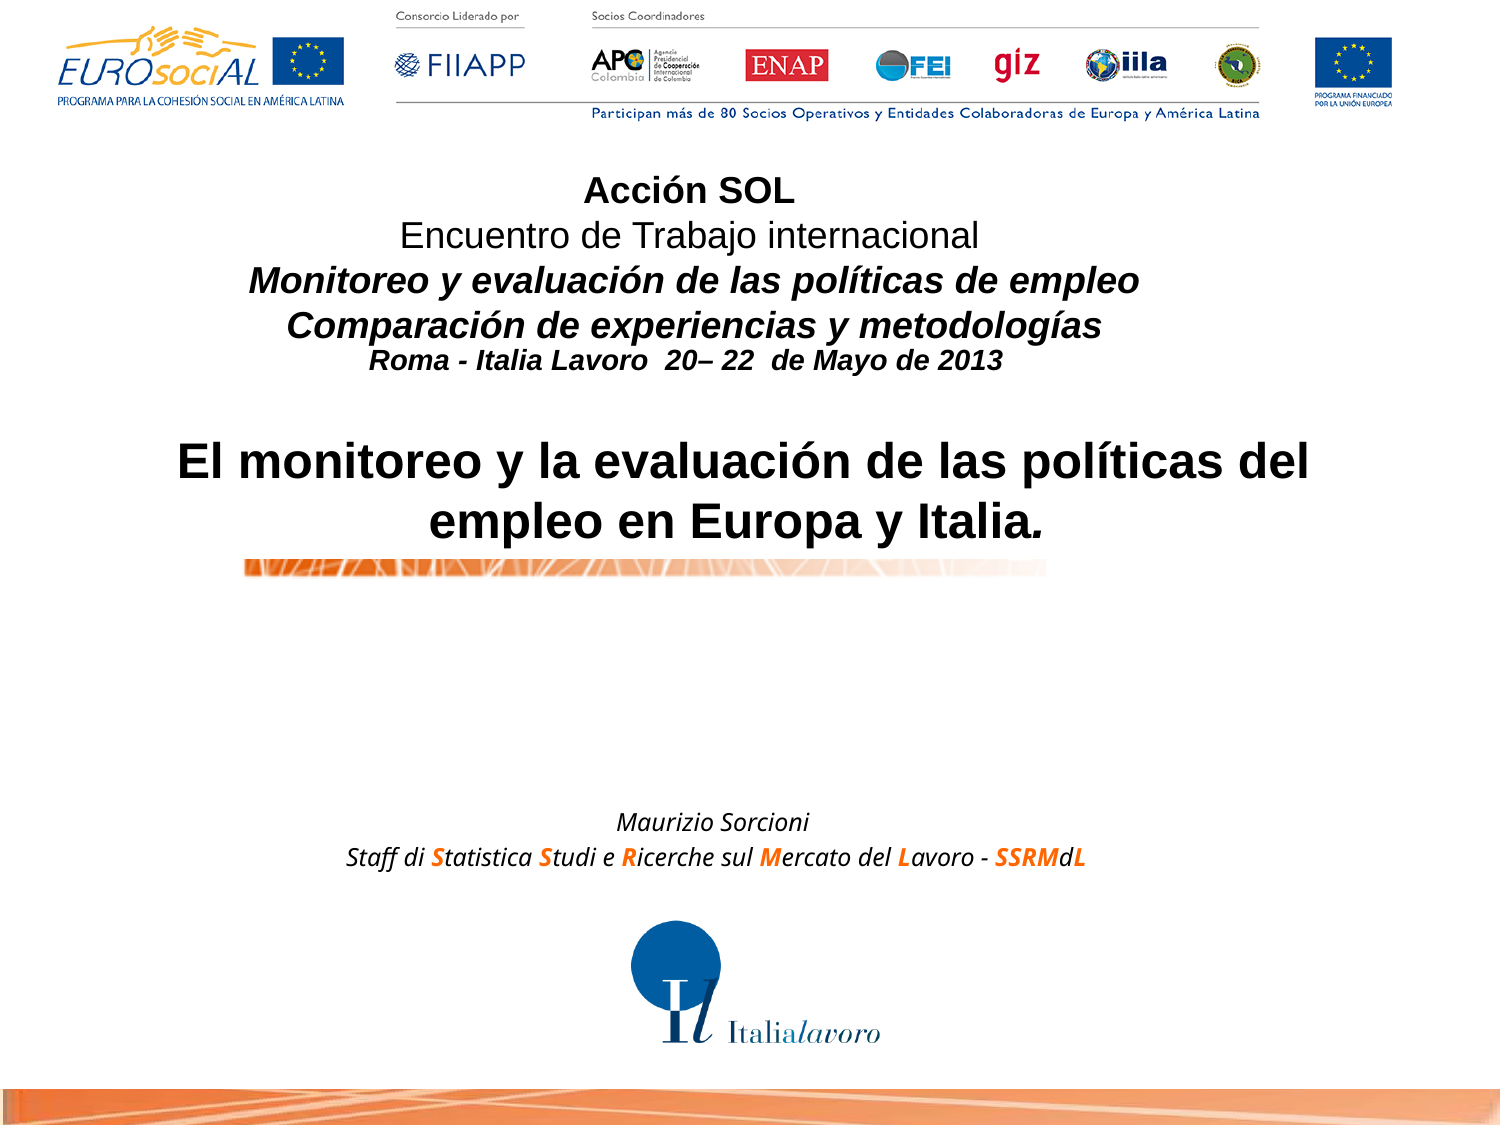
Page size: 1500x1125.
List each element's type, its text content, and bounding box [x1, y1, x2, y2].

text_box Maurizio Sorcioni Staff di Statistica Studi e Ricerche sul Mercato del Lavoro - SSRMdL [41, 798, 1392, 893]
picture [392, 10, 1392, 123]
picture [631, 920, 880, 1043]
text_box Acción SOL Encuentro de Trabajo internacional Monitoreo y evaluación de las políticas de empleo Comparación de experiencias y metodologías [199, 158, 1190, 333]
text_box El monitoreo y la evaluación de las políticas del empleo en Europa y Italia. [76, 420, 1412, 556]
picture [55, 26, 345, 107]
text_box Roma - Italia Lavoro 20– 22 de Mayo de 2013 [15, 333, 1366, 384]
picture [241, 559, 1046, 579]
picture [0, 1089, 1500, 1125]
